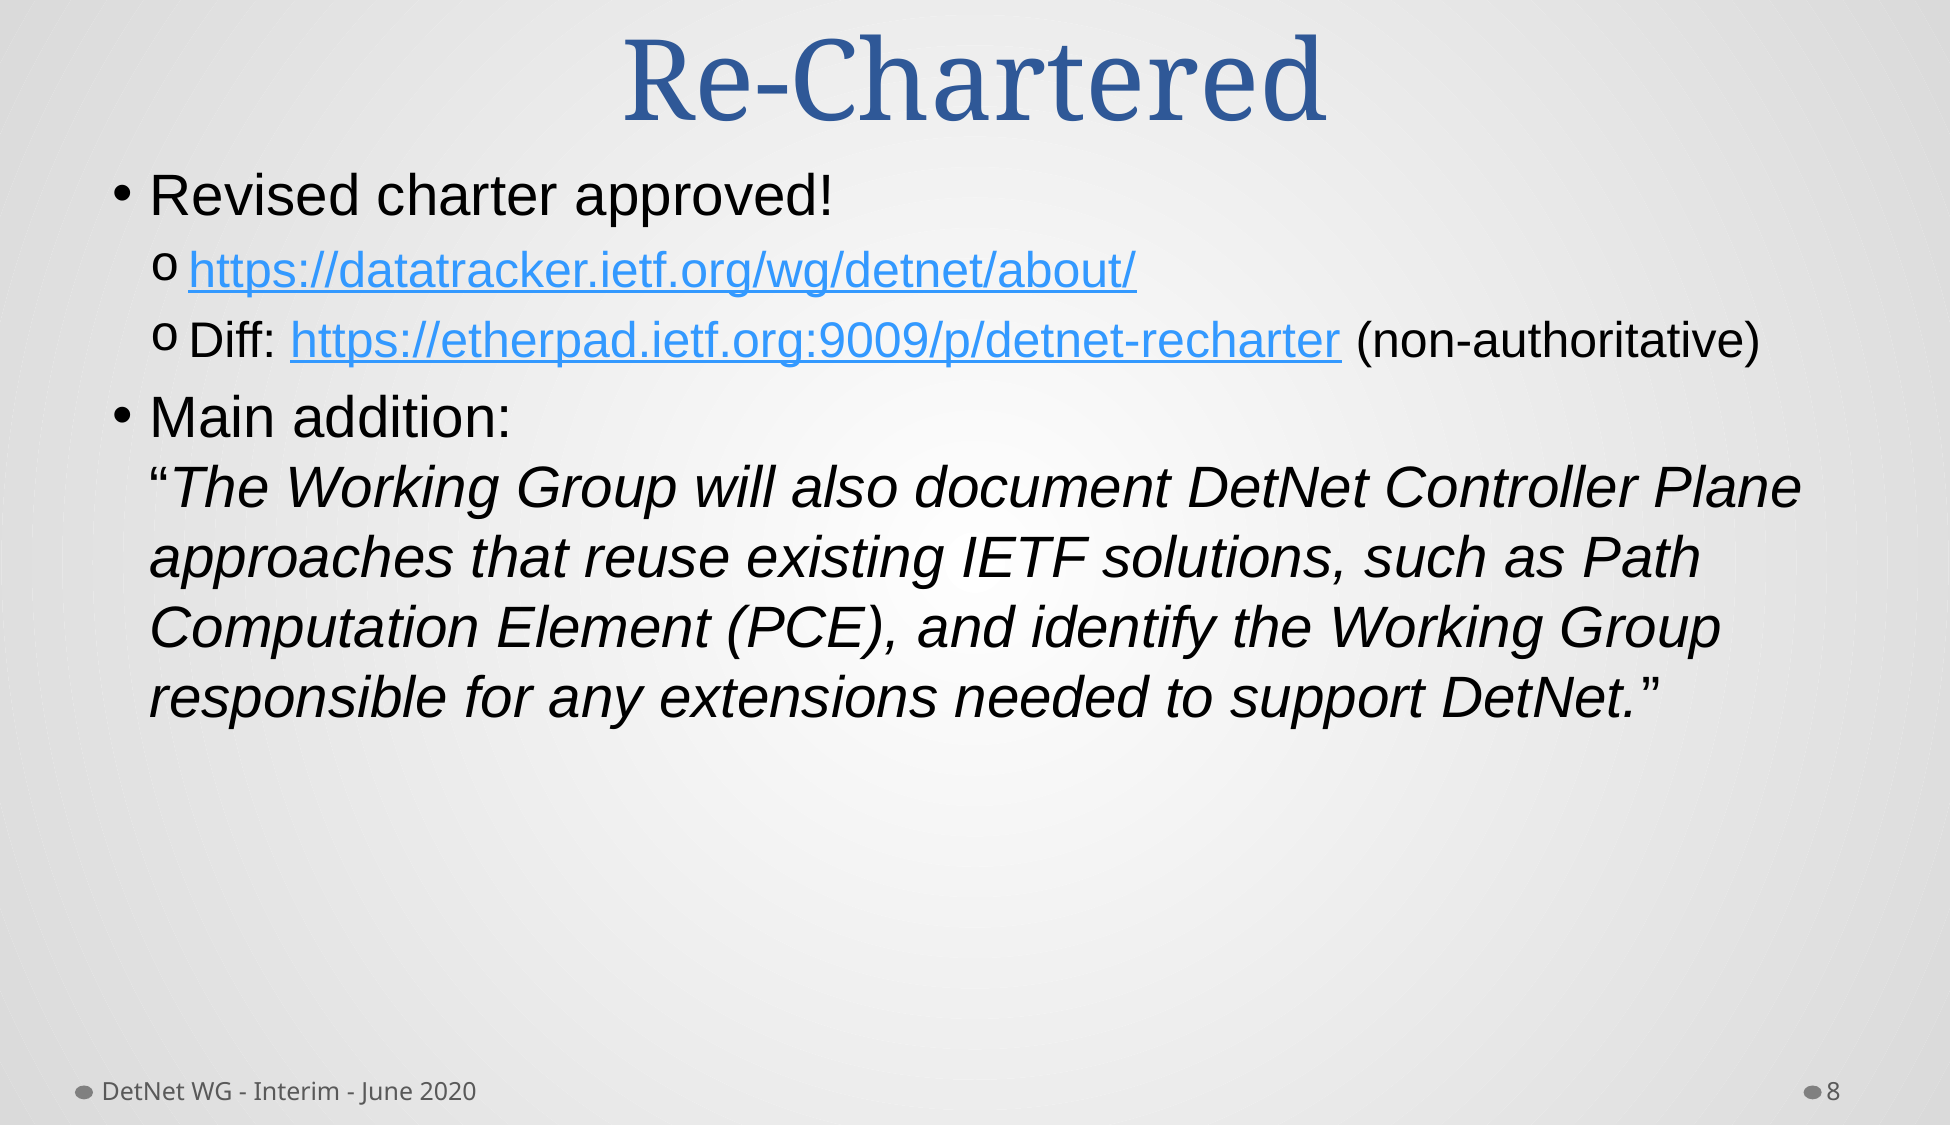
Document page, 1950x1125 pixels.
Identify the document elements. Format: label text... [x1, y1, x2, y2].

title Re-Chartered [97, 0, 1853, 149]
slide_number 8 [1821, 1062, 1942, 1123]
footer DetNet WG - Interim - June 2020 [94, 1062, 702, 1123]
list Revised charter approved! https://datatracker.ietf.org/wg/detnet/about/ Diff: https://etherpad.ietf.org:9009/p/detnet-recharter (non-authoritative) Main addition: “The Working Group will also document DetNet Controller Plane approaches that reuse existing IETF solutions, such as Path Computation Element (PCE), and identify the Working Group responsible for any extensions needed to support DetNet.” [97, 149, 1863, 1063]
